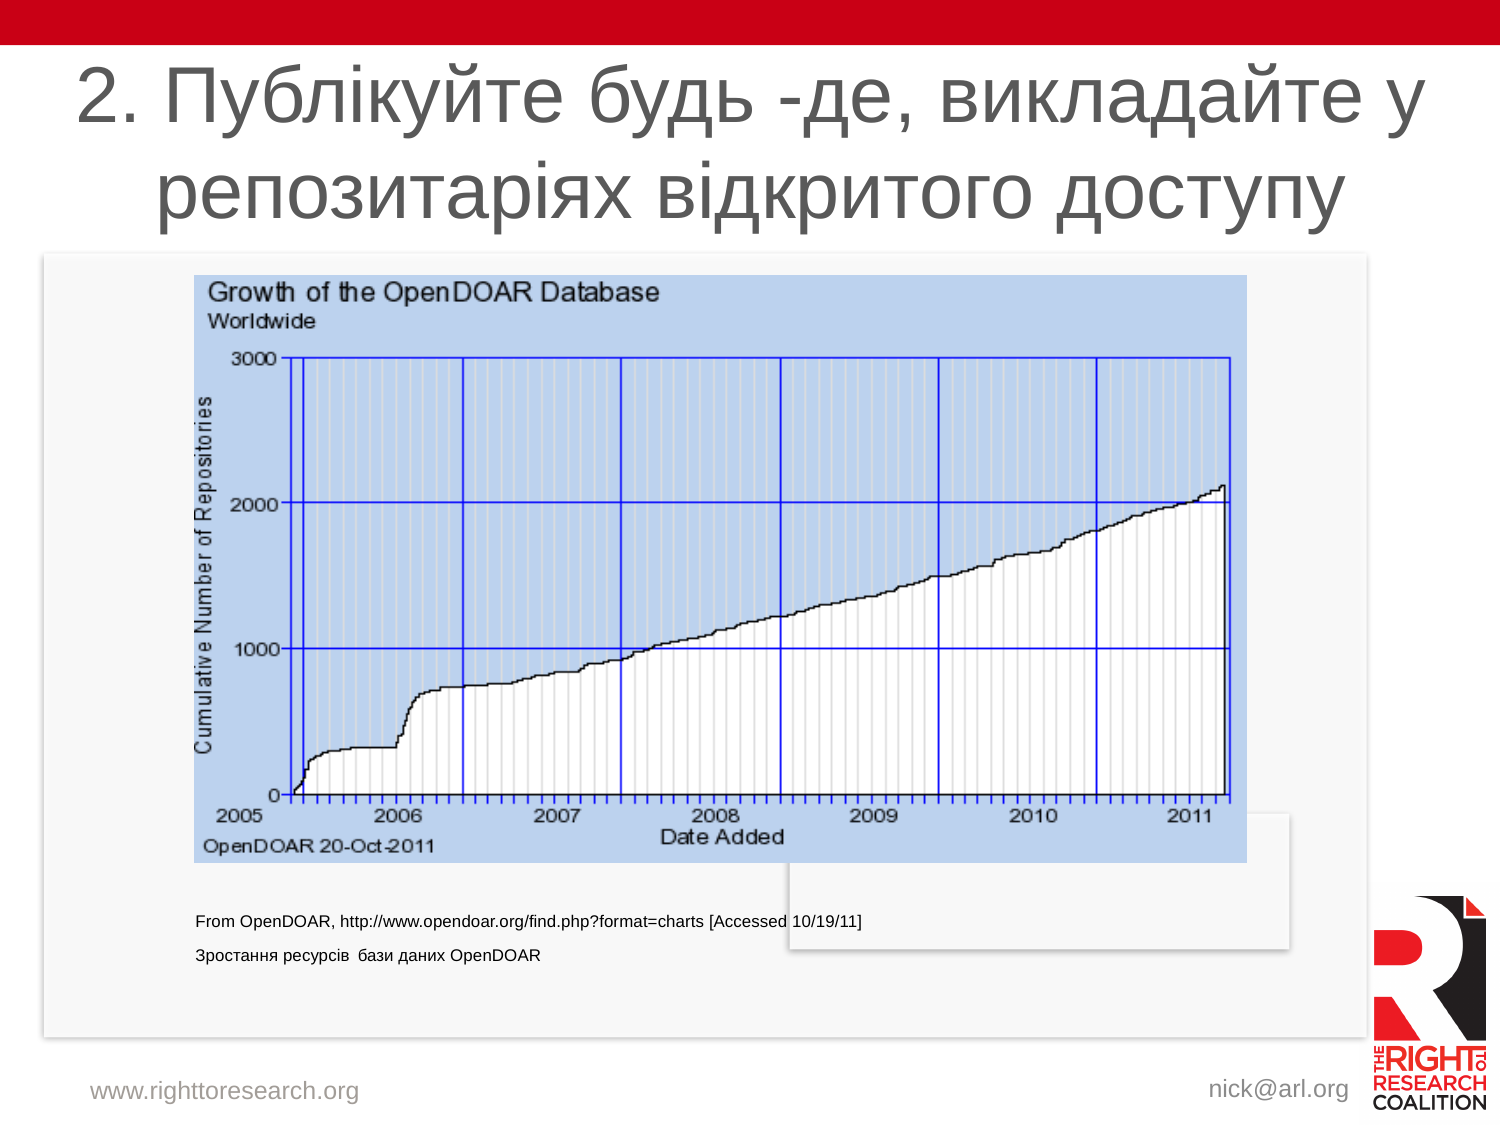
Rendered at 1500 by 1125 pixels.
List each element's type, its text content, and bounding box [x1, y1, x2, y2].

text_box 2. Публікуйте будь -де, викладайте у репозитаріях відкритого доступу [41, 45, 1461, 233]
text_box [43, 253, 1367, 1038]
picture [1359, 882, 1500, 1125]
footer www.righttoresearch.org [75, 1051, 1063, 1112]
